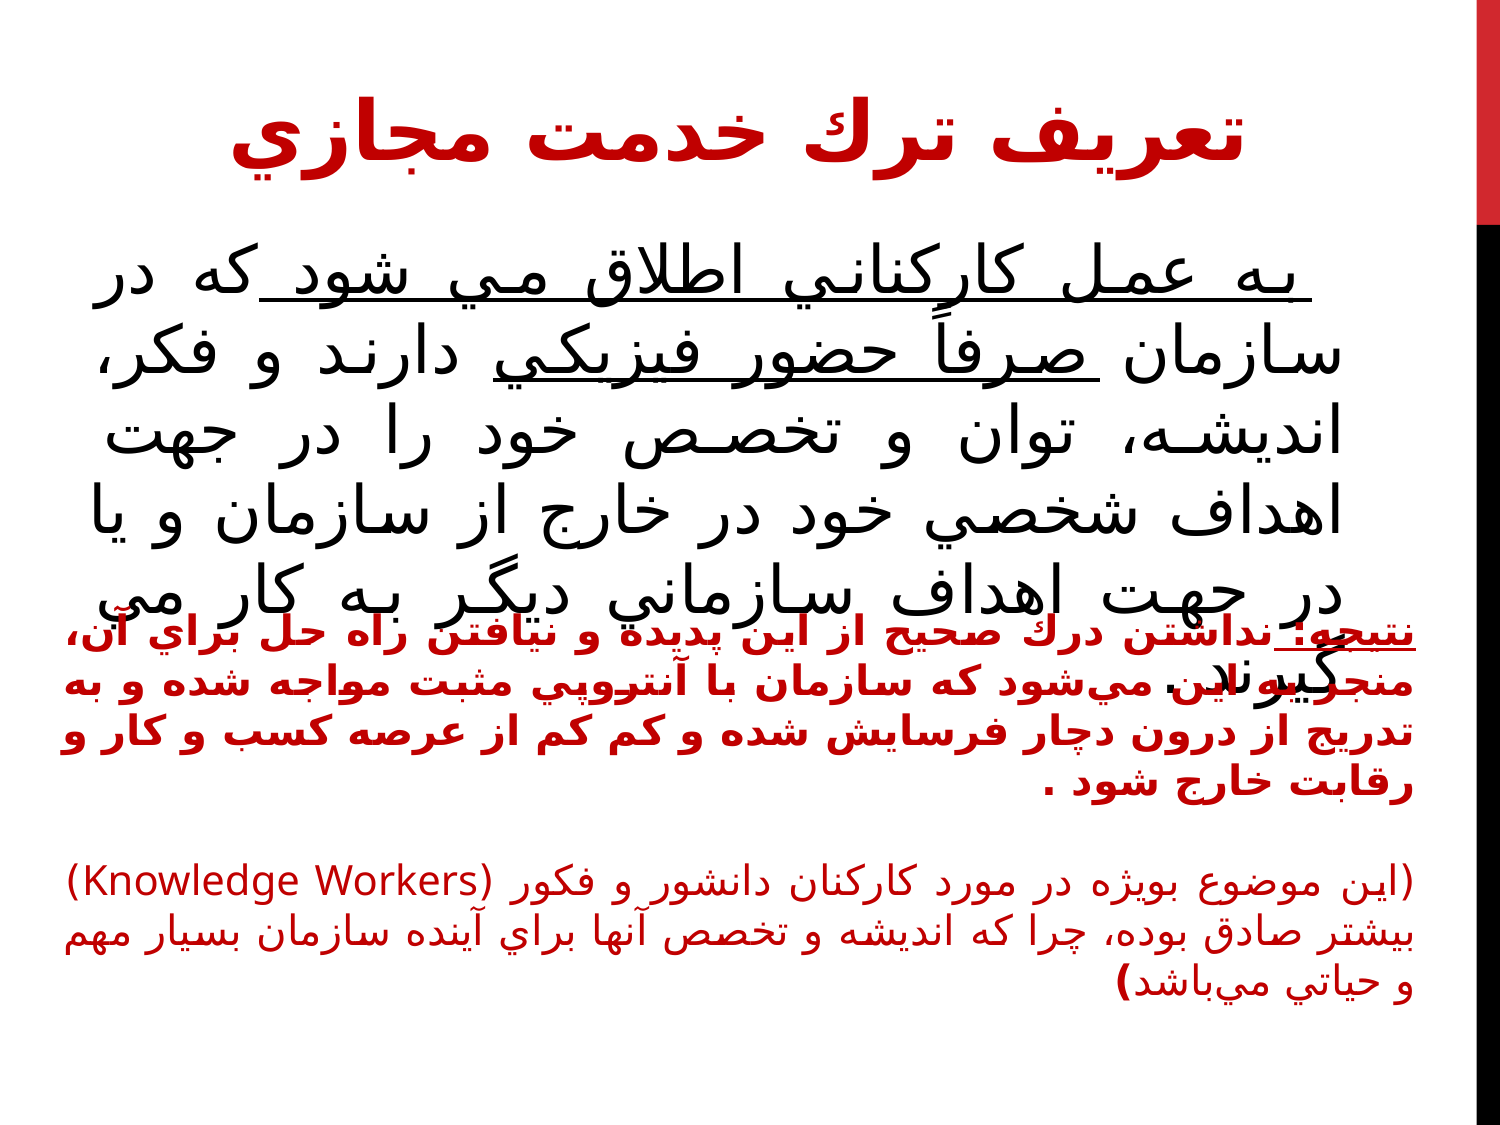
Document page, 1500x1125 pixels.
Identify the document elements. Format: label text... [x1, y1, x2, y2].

text_box تعريف ترك خدمت مجازي [64, 90, 1413, 185]
text_box به عمل كاركناني اطلاق مي شود كه در سازمان صرفاً حضور فيزيكي دارند و فكر، انديشه، توان و تخصص خود را در جهت اهداف شخصي خود در خارج از سازمان و يا در جهت اهداف سازماني ديگر به كار مي گيرند . [68, 219, 1417, 572]
text_box نتيجه: نداشتن درك صحيح از اين پديده و نيافتن راه حل براي آن، منجر به اين مي‌شود كه سازمان با آنتروپي مثبت مواجه شده و به تدريج از درون دچار فرسايش شده و كم كم از عرصه كسب و كار و رقابت خارج شود . (این موضوع بويژه در مورد كاركنان دانشور و فكور (Knowledge Workers) بيشتر صادق بوده، چرا كه انديشه و تخصص آنها براي آينده سازمان بسيار مهم و حياتي مي‌باشد) [47, 621, 1431, 1012]
